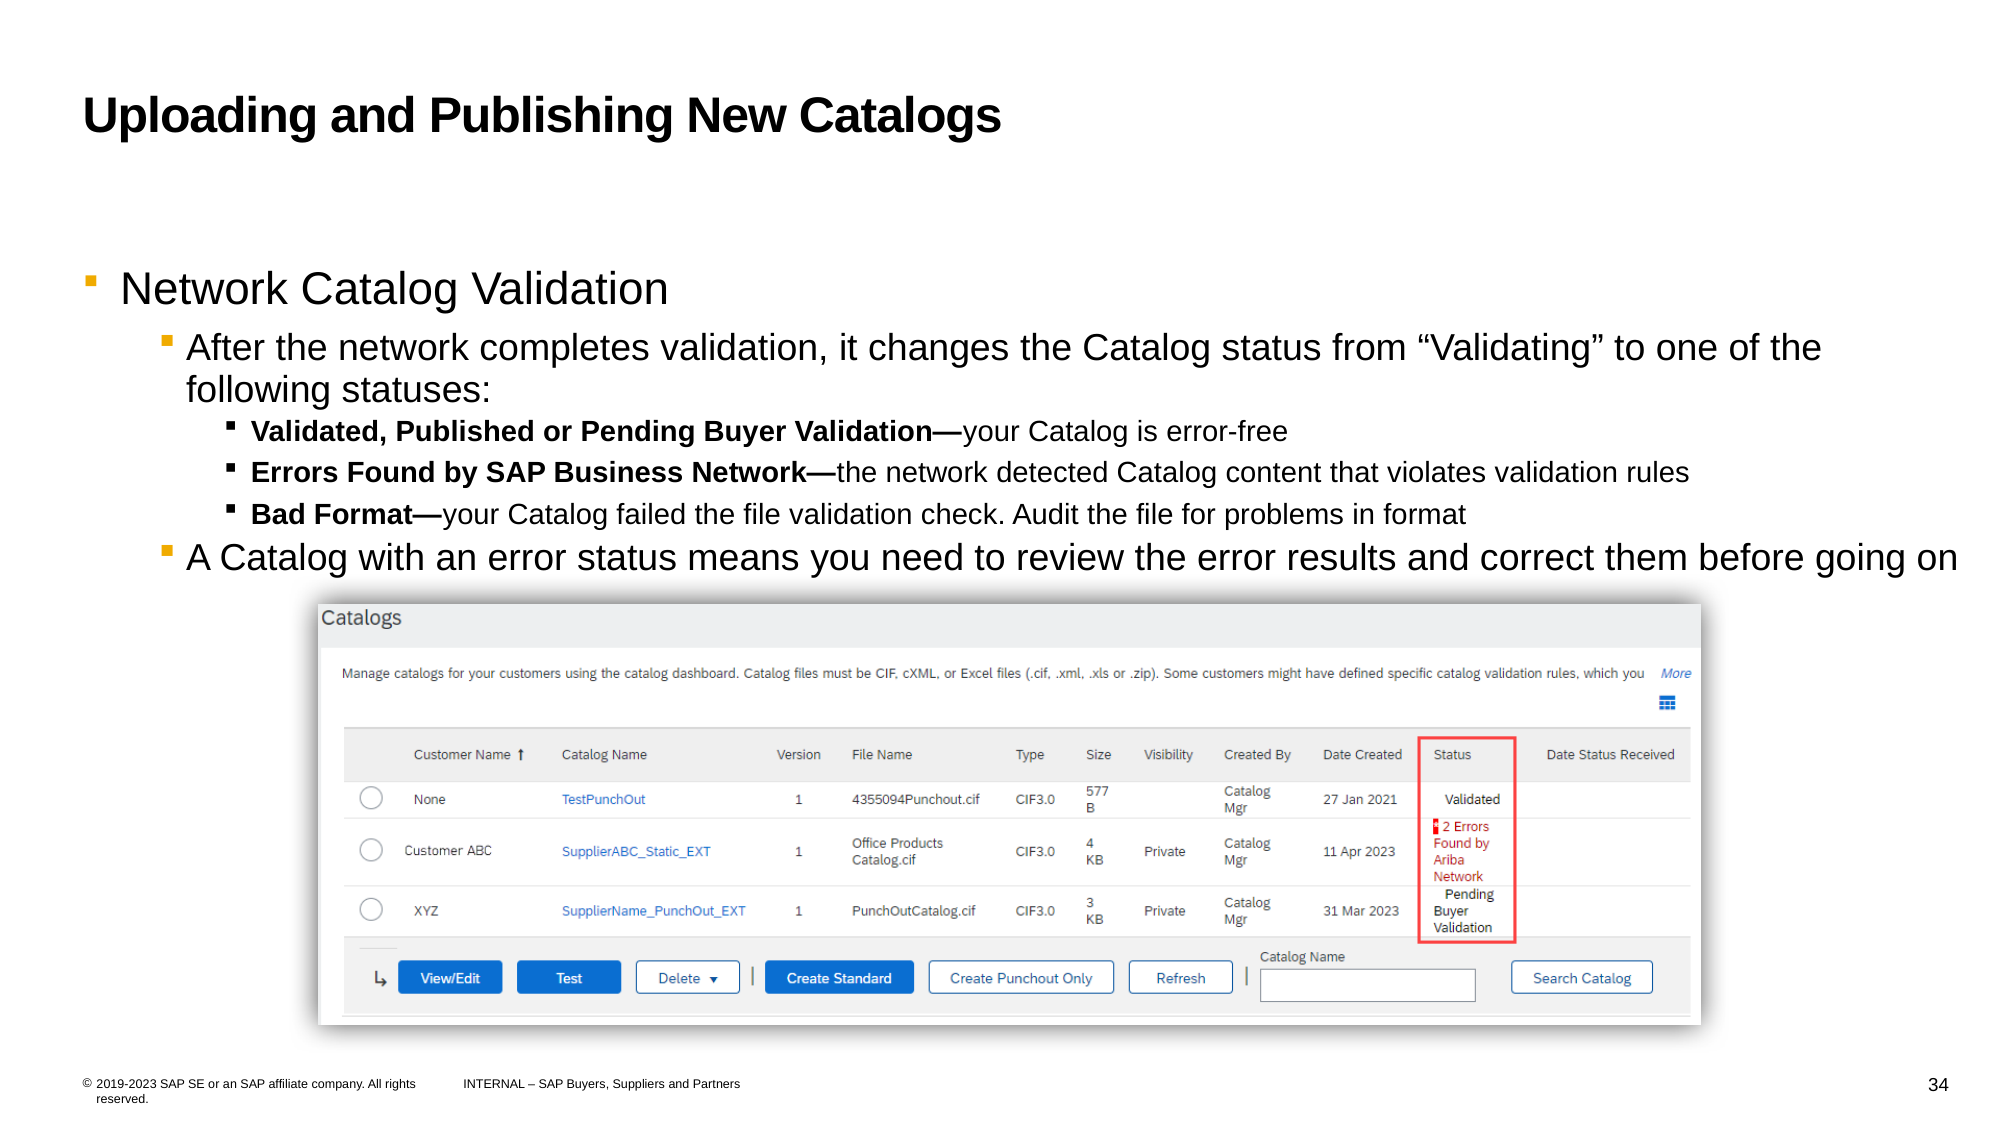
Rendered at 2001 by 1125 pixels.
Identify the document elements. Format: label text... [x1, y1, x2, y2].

picture [317, 603, 1701, 1026]
list Network Catalog Validation After the network completes validation, it changes the Catalog status from “Validating” to one of the following statuses: Validated, Published or Pending Buyer Validation—your Catalog is error-free Errors Found by SAP Business Network—the network detected Catalog content that violates validation rules Bad Format—your Catalog failed the file validation check. Audit the file for problems in format A Catalog with an error status means you need to review the error results and correct them before going on [82, 265, 1968, 1040]
title Uploading and Publishing New Catalogs [82, 82, 1918, 144]
